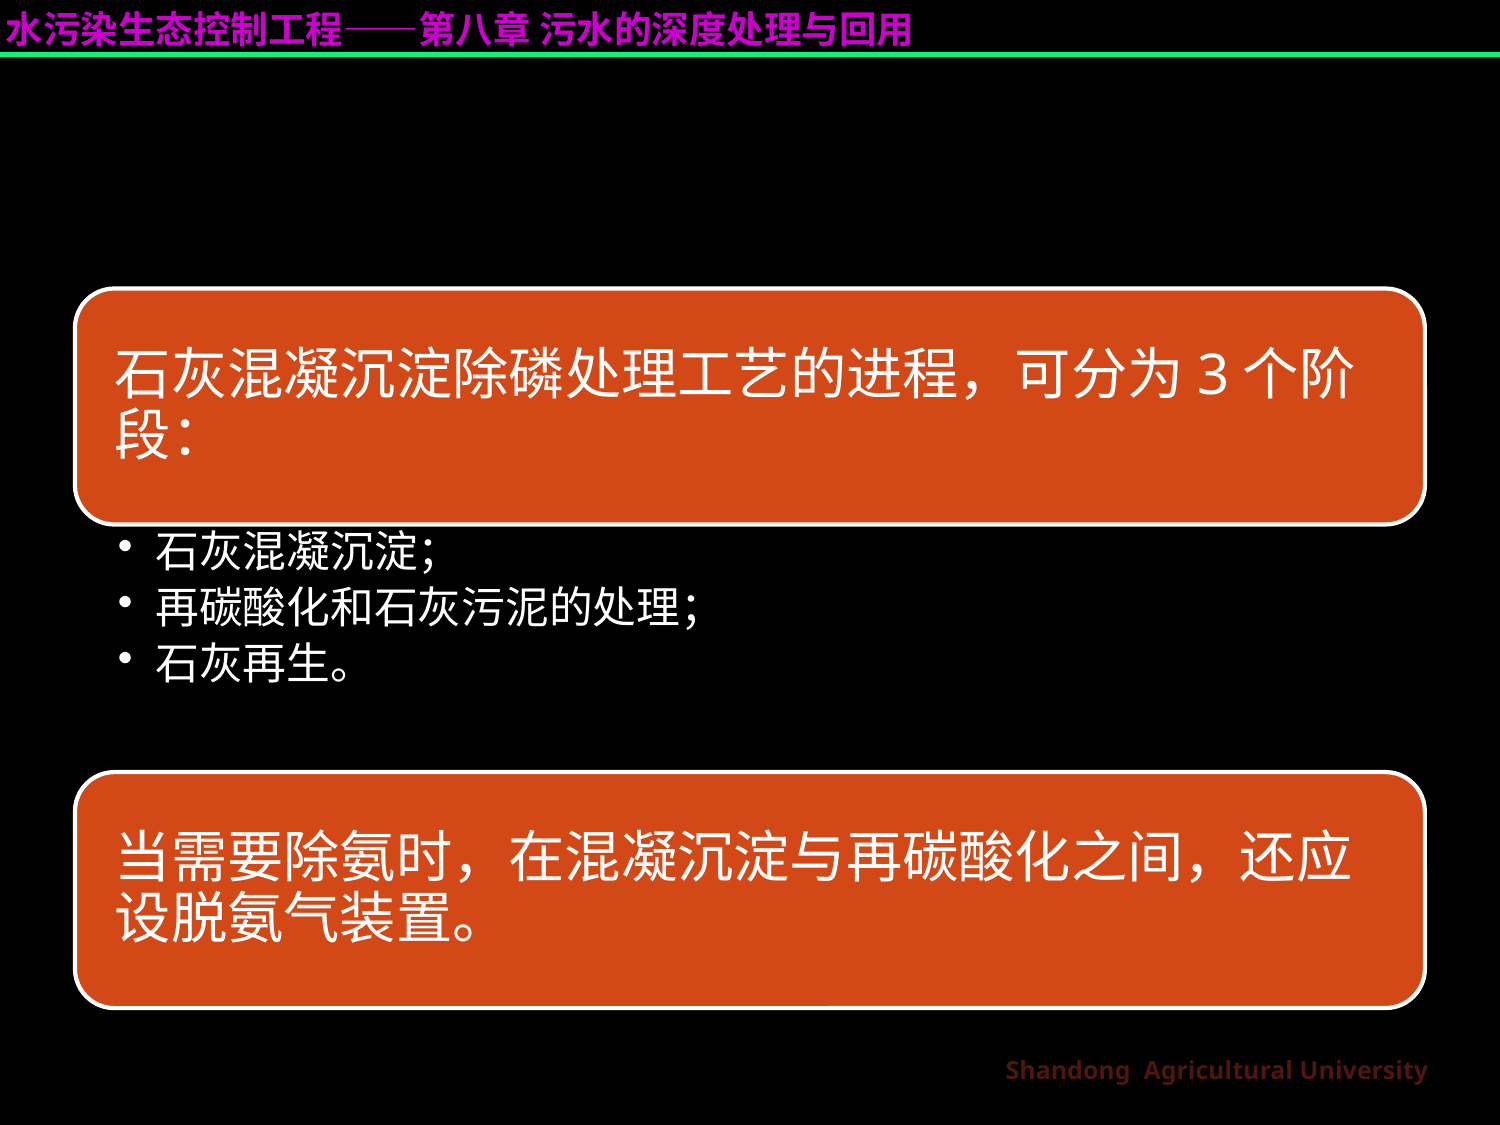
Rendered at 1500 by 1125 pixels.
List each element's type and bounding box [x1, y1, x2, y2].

list [74, 276, 1426, 1020]
